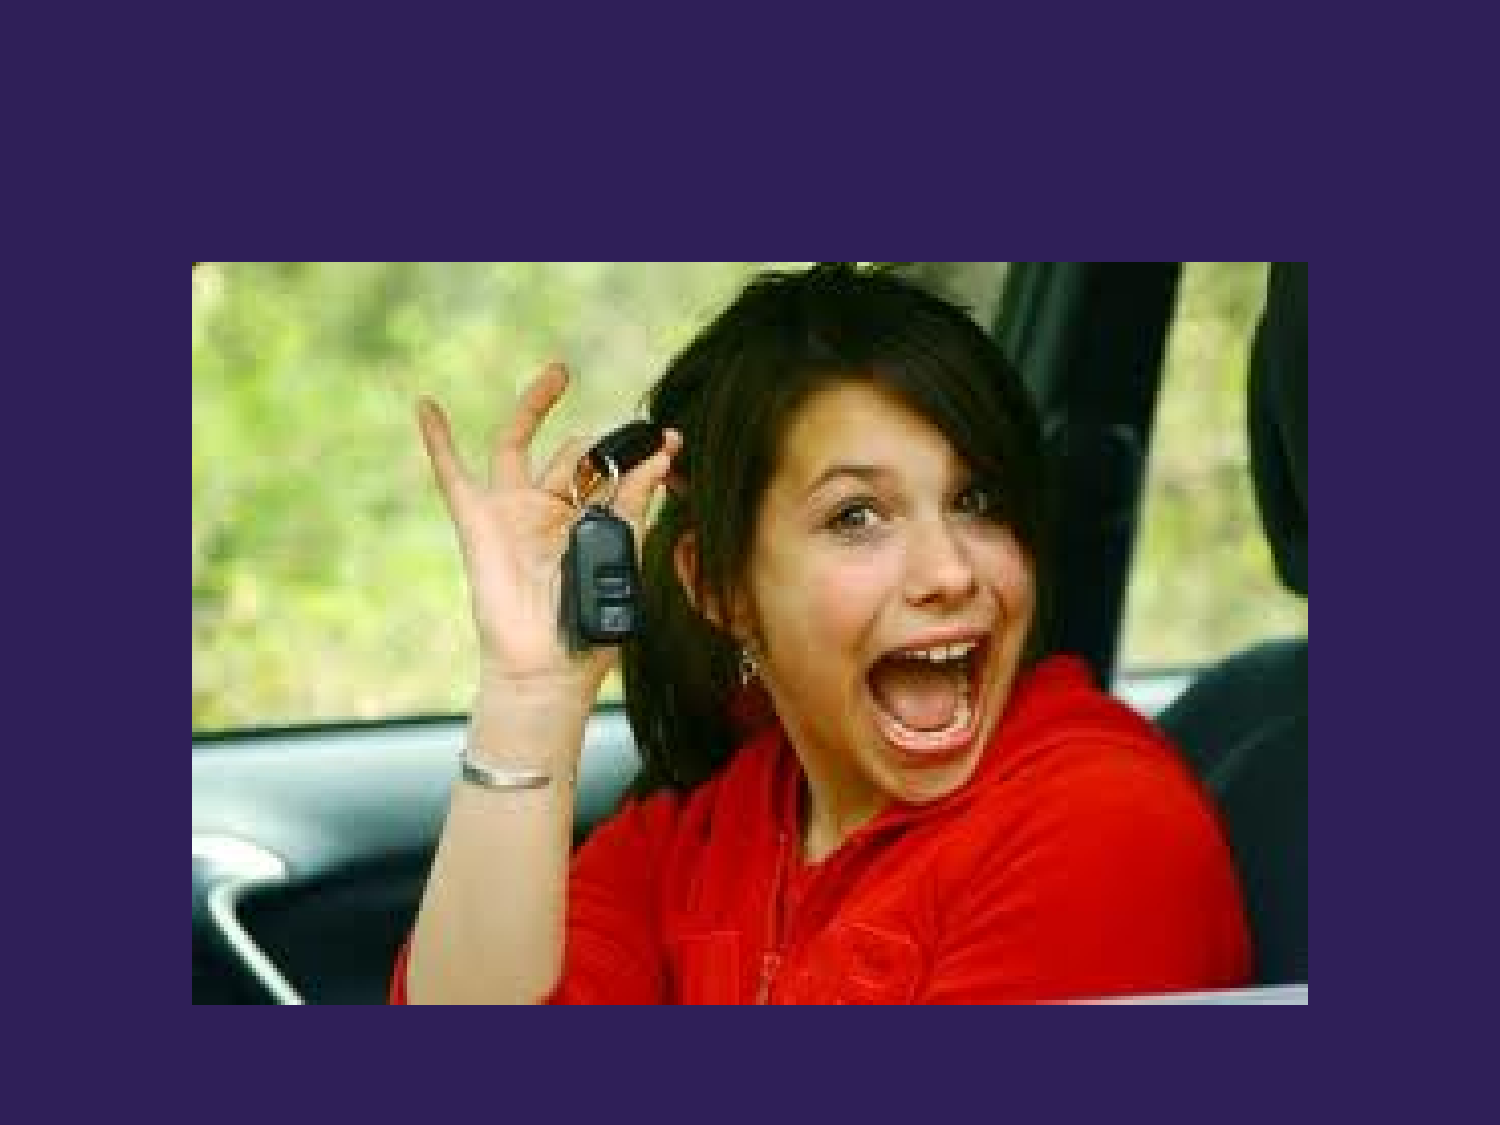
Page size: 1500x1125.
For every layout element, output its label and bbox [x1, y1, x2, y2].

list [74, 262, 1426, 1006]
